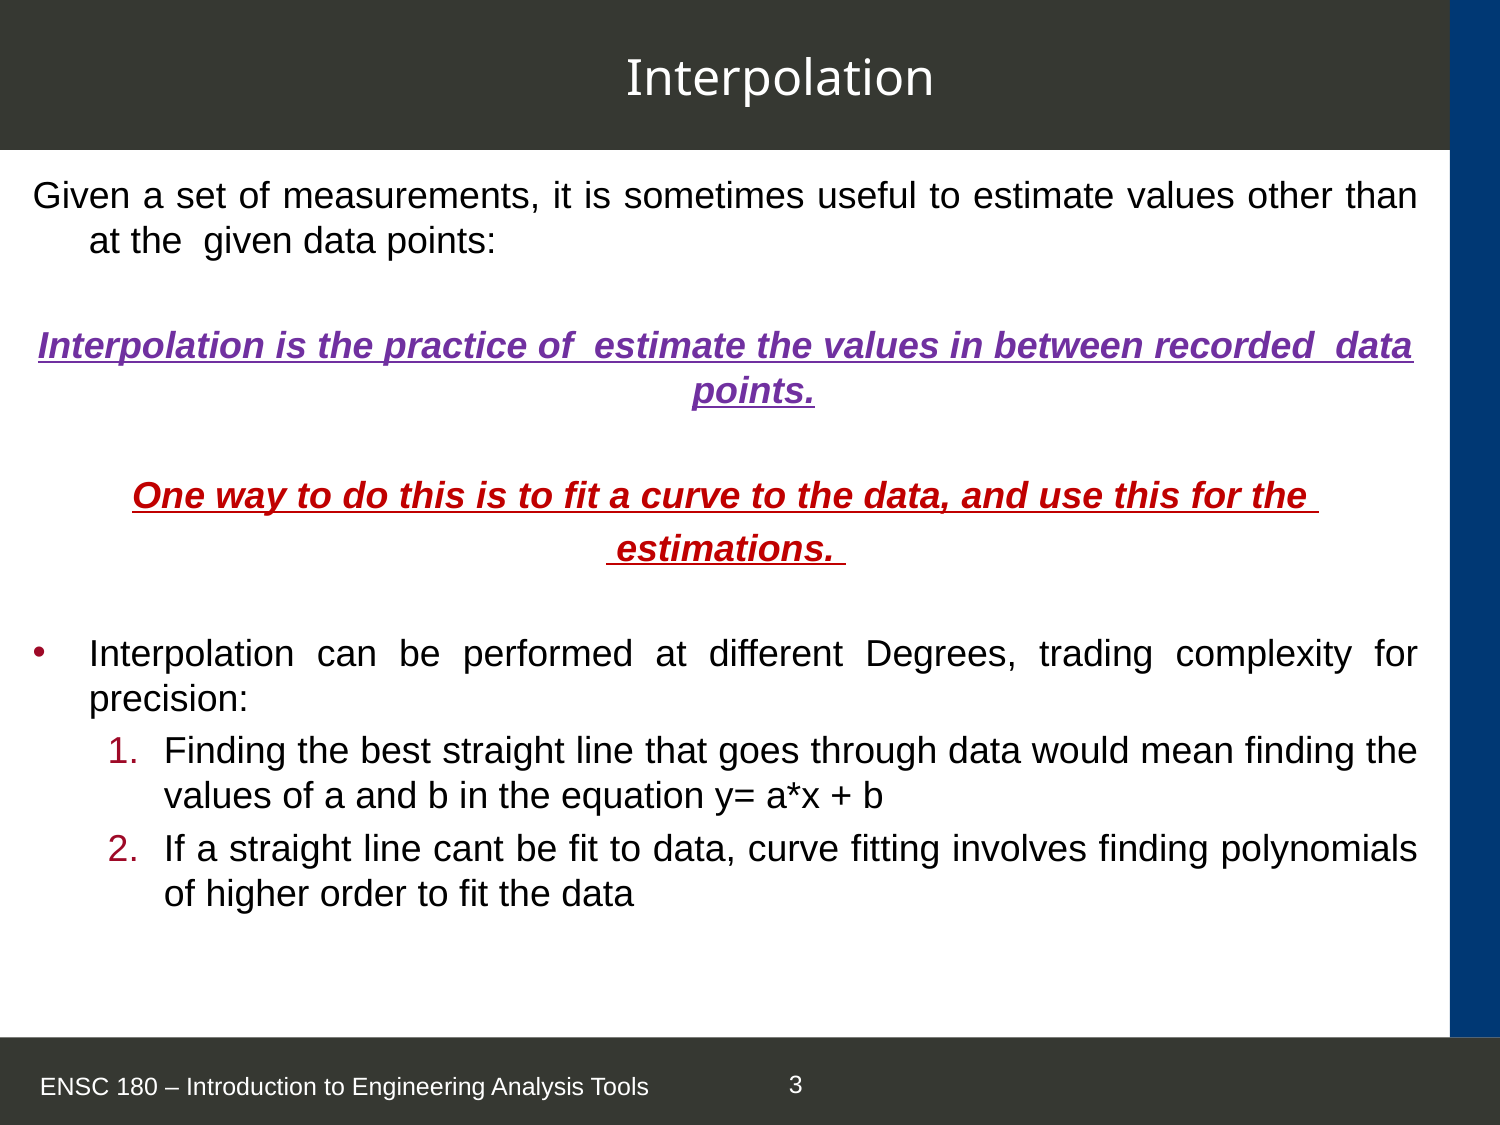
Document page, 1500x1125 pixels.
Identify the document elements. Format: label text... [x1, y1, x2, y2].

title Interpolation [112, 37, 1451, 138]
list Given a set of measurements, it is sometimes useful to estimate values other than at the given data points: Interpolation is the practice of estimate the values in between recorded data points. One way to do this is to fit a curve to the data, and use this for the estimations. Interpolation can be performed at different Degrees, trading complexity for precision: Finding the best straight line that goes through data would mean finding the values of a and b in the equation y= a*x + b If a straight line cant be fit to data, curve fitting involves finding polynomials of higher order to fit the data [17, 163, 1435, 956]
footer ENSC 180 – Introduction to Engineering Analysis Tools [24, 1062, 670, 1113]
